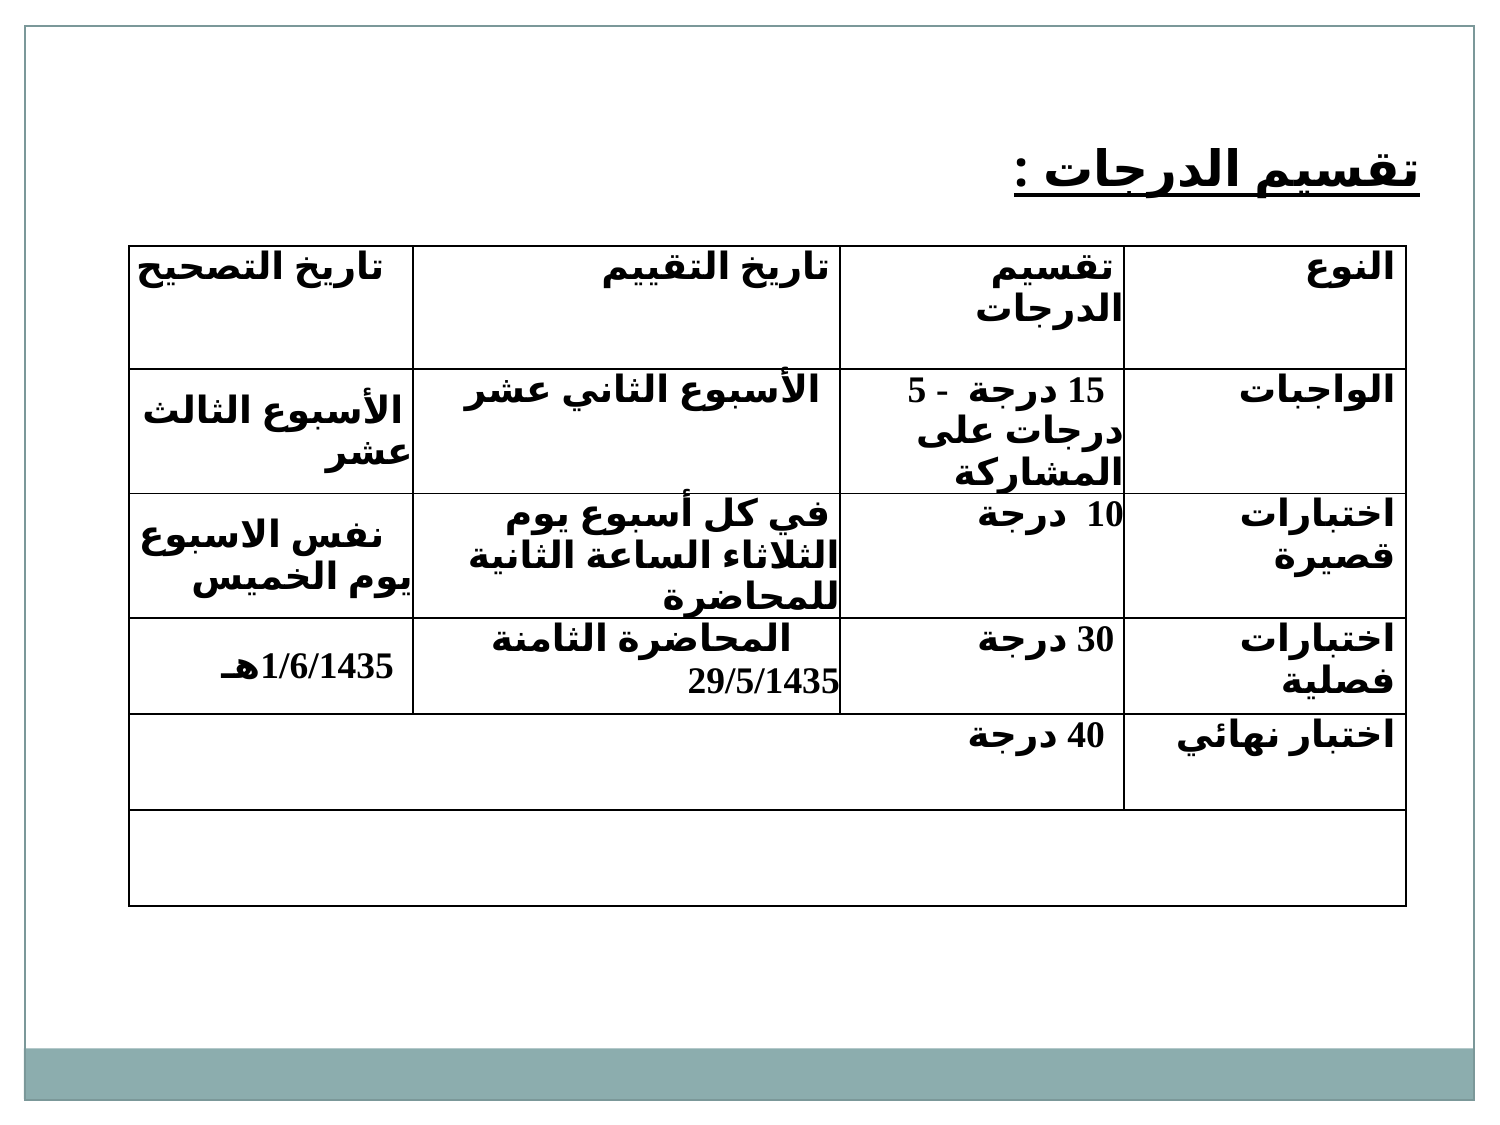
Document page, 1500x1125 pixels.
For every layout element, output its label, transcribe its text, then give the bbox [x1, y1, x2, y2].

table_cell في كل أسبوع يوم الثلاثاء الساعة الثانية للمحاضرة [414, 494, 839, 617]
table_header النوع [1125, 247, 1405, 368]
table_cell [130, 811, 1405, 905]
table_cell 1/6/1435هـ [130, 619, 412, 713]
table_header تقسيم الدرجات [841, 247, 1123, 368]
table_cell 15 درجة - 5 درجات على المشاركة [841, 370, 1123, 493]
table_cell المحاضرة الثامنة 29/5/1435 [414, 619, 839, 713]
table_cell الواجبات [1125, 370, 1405, 493]
text_box تقسيم الدرجات : [999, 128, 1436, 204]
table_cell 10 درجة [841, 494, 1123, 617]
table_cell 30 درجة [841, 619, 1123, 713]
table_cell نفس الاسبوع يوم الخميس [130, 494, 412, 617]
table_cell الأسبوع الثالث عشر [130, 370, 412, 493]
table_header تاريخ التصحيح [130, 247, 412, 368]
table_cell اختبارات فصلية [1125, 619, 1405, 713]
table_cell اختبارات قصيرة [1125, 494, 1405, 617]
table_cell الأسبوع الثاني عشر [414, 370, 839, 493]
table_cell 40 درجة [130, 715, 1123, 809]
table_header تاريخ التقييم [414, 247, 839, 368]
table_cell اختبار نهائي [1125, 715, 1405, 809]
